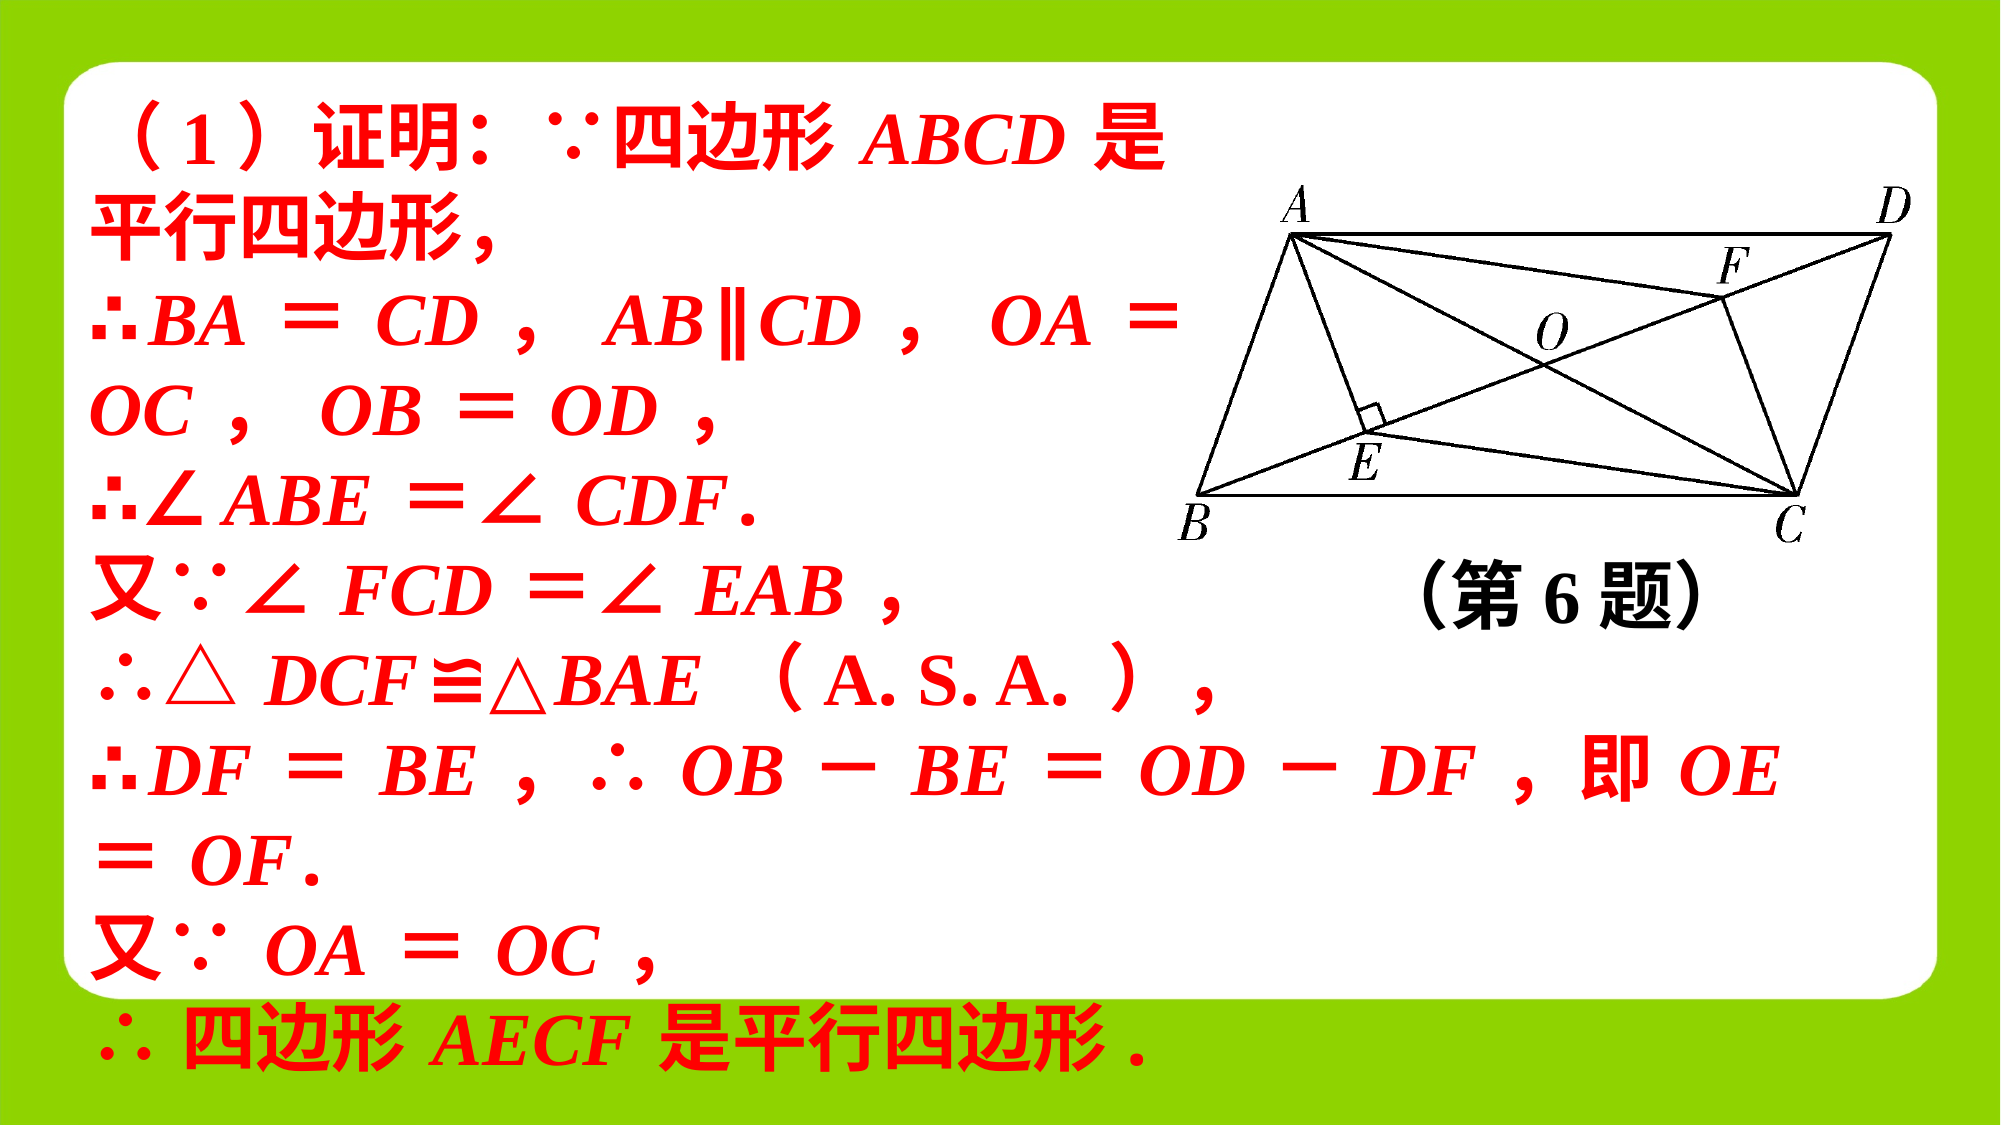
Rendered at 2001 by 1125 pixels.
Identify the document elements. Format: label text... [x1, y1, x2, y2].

picture [0, 0, 2001, 1125]
text_box （1）证明：∵四边形ABCD是 平行四边形， ∴BA＝CD，AB∥CD，OA＝ OC，OB＝OD， ∴∠ABE＝∠CDF. 又∵∠FCD＝∠EAB， ∴△DCF≌△BAE（A. S. A. ）， ∴DF＝BE，∴OB－BE＝OD－DF，即OE＝OF. 又∵OA＝OC， ∴四边形AECF是平行四边形. [88, 90, 1874, 1125]
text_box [1177, 185, 1911, 640]
